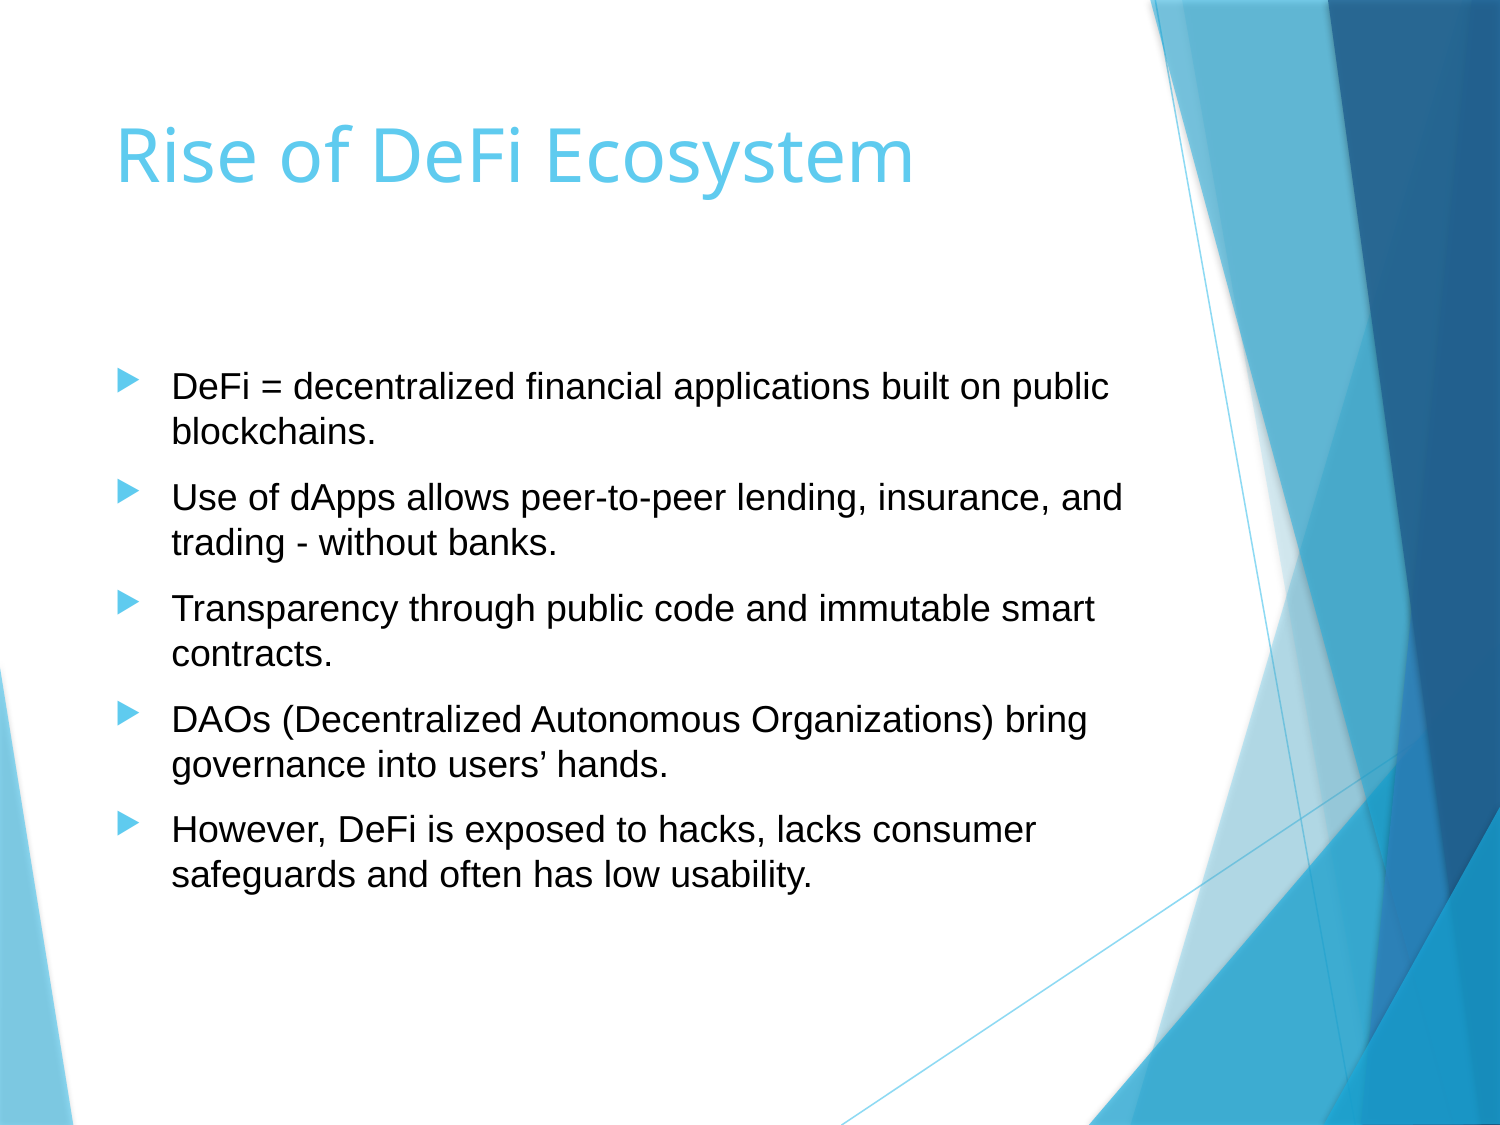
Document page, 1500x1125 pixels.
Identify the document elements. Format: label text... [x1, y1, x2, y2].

title Rise of DeFi Ecosystem [99, 99, 1142, 317]
list DeFi = decentralized financial applications built on public blockchains. Use of dApps allows peer-to-peer lending, insurance, and trading - without banks. Transparency through public code and immutable smart contracts. DAOs (Decentralized Autonomous Organizations) bring governance into users’ hands. However, DeFi is exposed to hacks, lacks consumer safeguards and often has low usability. [99, 354, 1142, 992]
